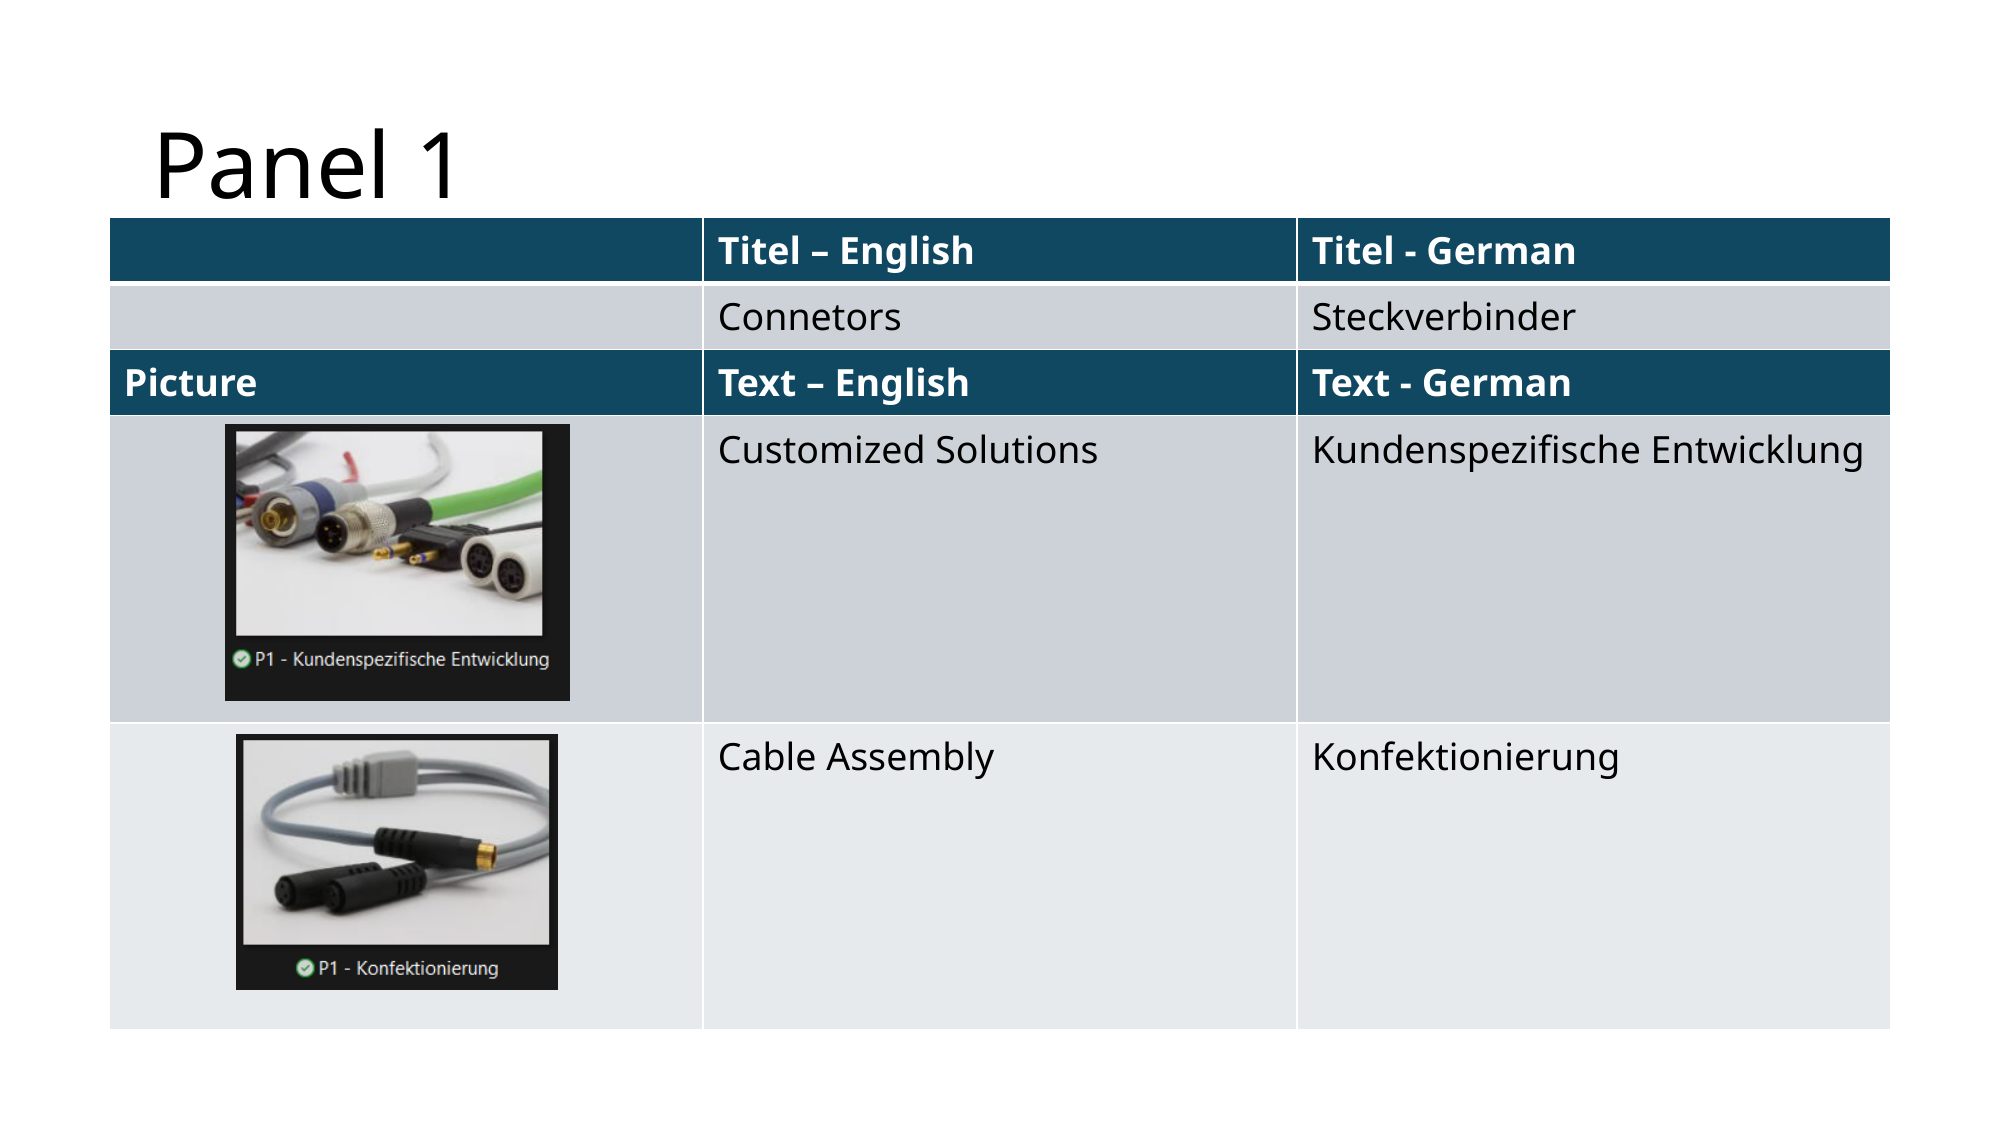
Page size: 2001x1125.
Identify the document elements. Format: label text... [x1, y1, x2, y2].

title Panel 1 [137, 59, 1863, 216]
picture [236, 734, 559, 991]
table_cell [110, 724, 702, 1029]
table_cell Customized Solutions [704, 416, 1296, 722]
table_cell Connetors [704, 286, 1296, 349]
table_cell [110, 416, 702, 722]
picture [224, 423, 570, 702]
table_cell Steckverbinder [1298, 286, 1890, 349]
table_cell [110, 286, 702, 349]
table_cell Cable Assembly [704, 724, 1296, 1029]
table_header Titel - German [1298, 218, 1890, 281]
table_cell Kundenspezifische Entwicklung [1298, 416, 1890, 722]
table_cell Text – English [704, 350, 1296, 415]
table_header [110, 218, 702, 281]
table_cell Konfektionierung [1298, 724, 1890, 1029]
table_header Titel – English [704, 218, 1296, 281]
table_cell Text - German [1298, 350, 1890, 415]
table_cell Picture [110, 350, 702, 415]
